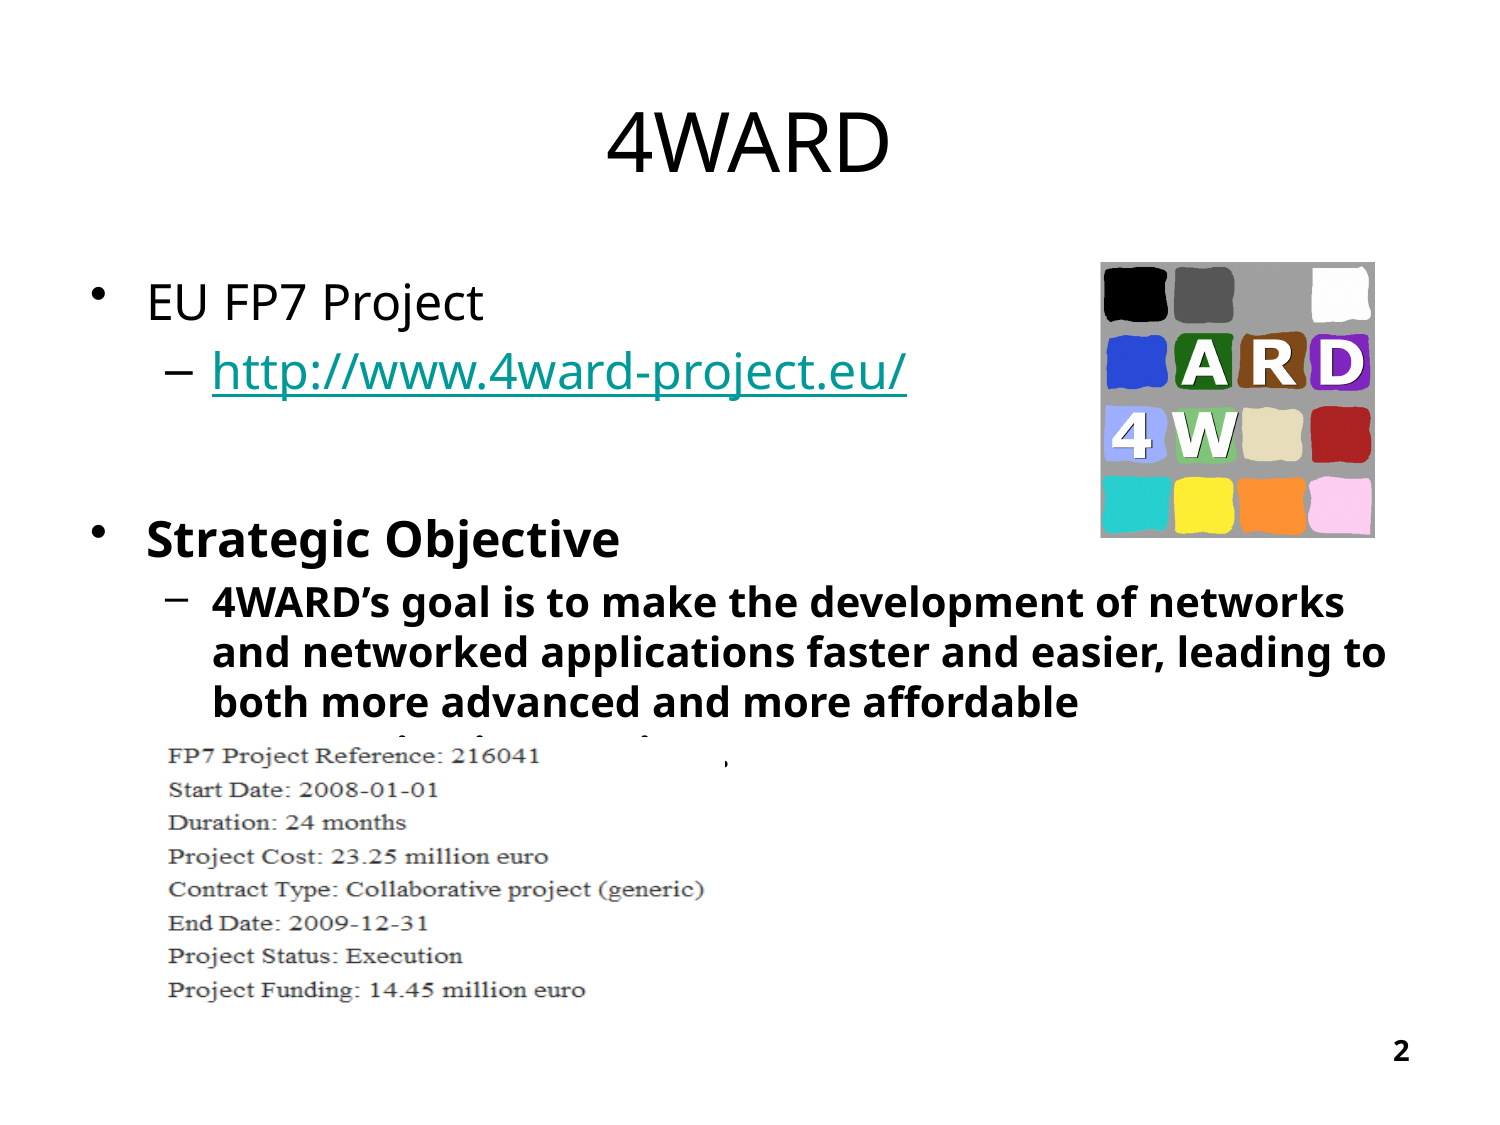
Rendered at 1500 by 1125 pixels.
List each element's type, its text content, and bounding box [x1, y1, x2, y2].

picture [149, 737, 726, 1013]
picture [1099, 262, 1376, 538]
slide_number 2 [1074, 1024, 1426, 1103]
title 4WARD [74, 44, 1426, 233]
list EU FP7 Project http://www.4ward-project.eu/ Strategic Objective 4WARD’s goal is to make the development of networks and networked applications faster and easier, leading to both more advanced and more affordable communication services. [74, 262, 1426, 1006]
